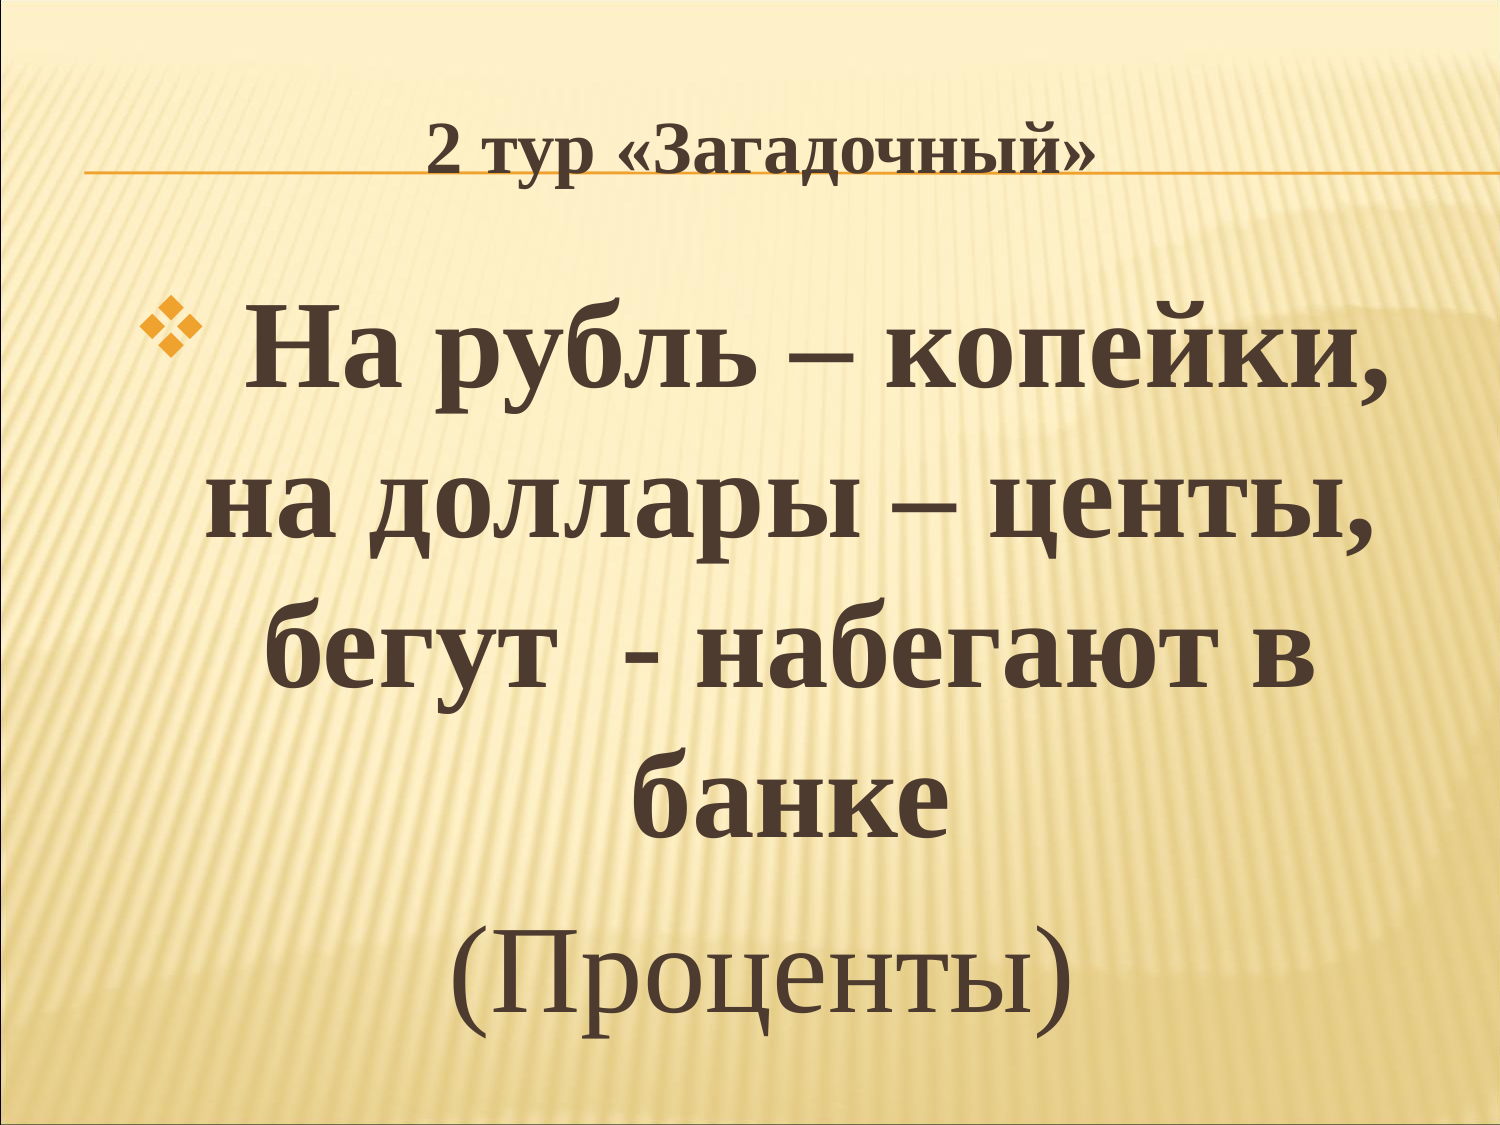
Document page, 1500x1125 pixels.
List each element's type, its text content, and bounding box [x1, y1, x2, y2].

picture [0, 0, 1500, 1125]
title 2 тур «Загадочный» [50, 75, 1475, 213]
list На рубль – копейки, на доллары – центы, бегут - набегают в банке (Проценты) [50, 254, 1475, 998]
